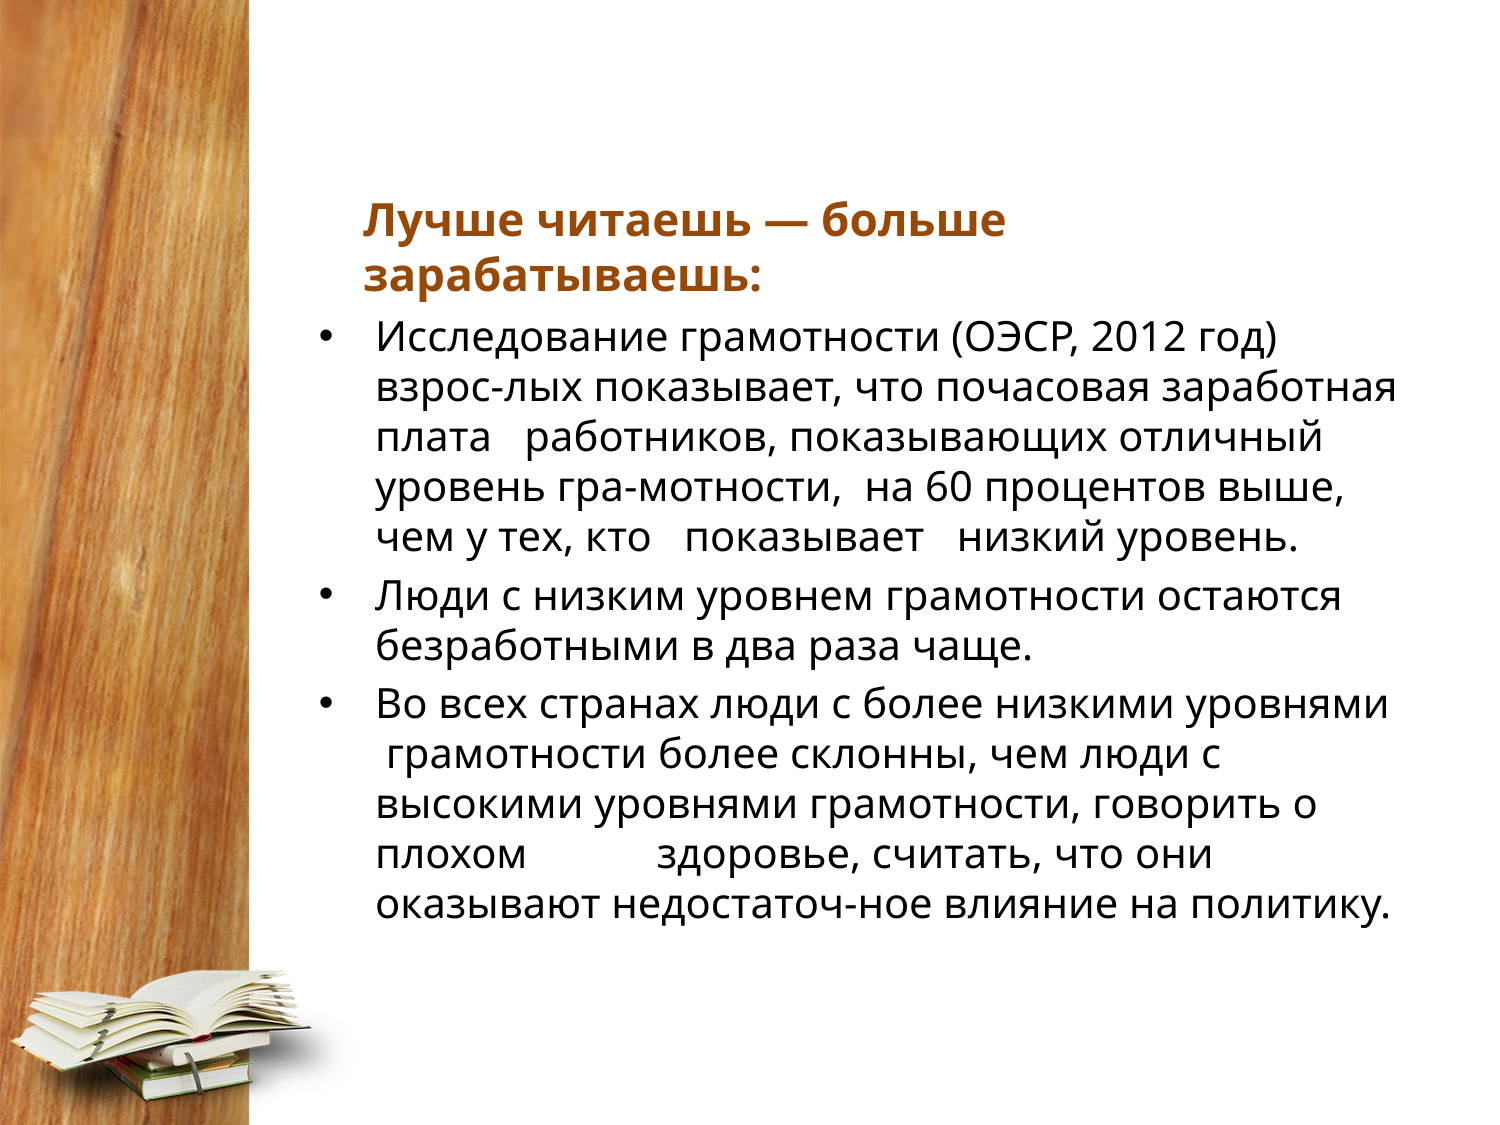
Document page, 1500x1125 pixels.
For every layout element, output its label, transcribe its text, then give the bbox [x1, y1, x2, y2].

list Лучше читаешь — больше зарабатываешь: [348, 208, 1425, 284]
picture [0, 0, 1500, 1125]
list Исследование грамотности (ОЭСР, 2012 год) взрос-лых показывает, что почасовая заработная плата работников, показывающих отличный уровень гра-мотности, на 60 процентов выше, чем у тех, кто показывает низкий уровень. Люди с низким уровнем грамотности остаются безработными в два раза чаще. Во всех странах люди с более низкими уровнями грамотности более склонны, чем люди с высокими уровнями грамотности, говорить о плохом здоровье, считать, что они оказывают недостаточ-ное влияние на политику. [253, 302, 1425, 984]
